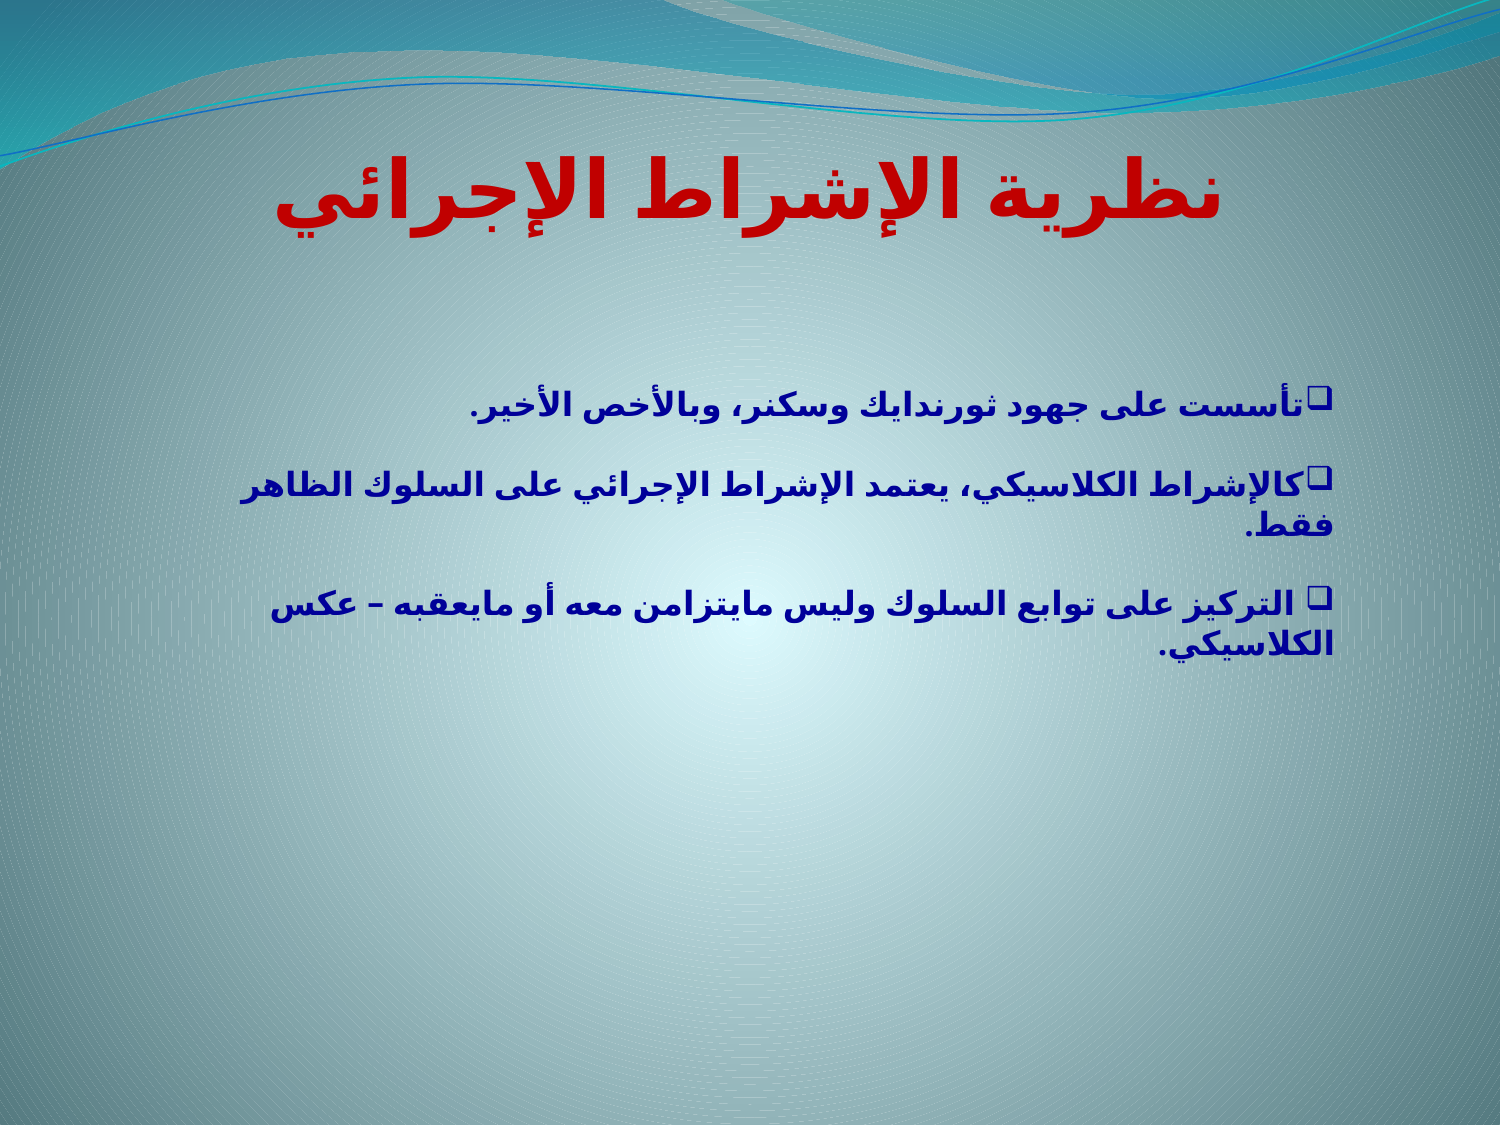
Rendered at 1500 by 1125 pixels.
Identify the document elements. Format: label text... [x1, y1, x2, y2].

text_box تأسست على جهود ثورندايك وسكنر، وبالأخص الأخير. كالإشراط الكلاسيكي، يعتمد الإشراط الإجرائي على السلوك الظاهر فقط. التركيز على توابع السلوك وليس مايتزامن معه أو مايعقبه – عكس الكلاسيكي. [150, 295, 1350, 956]
text_box نظرية الإشراط الإجرائي [150, 102, 1350, 270]
